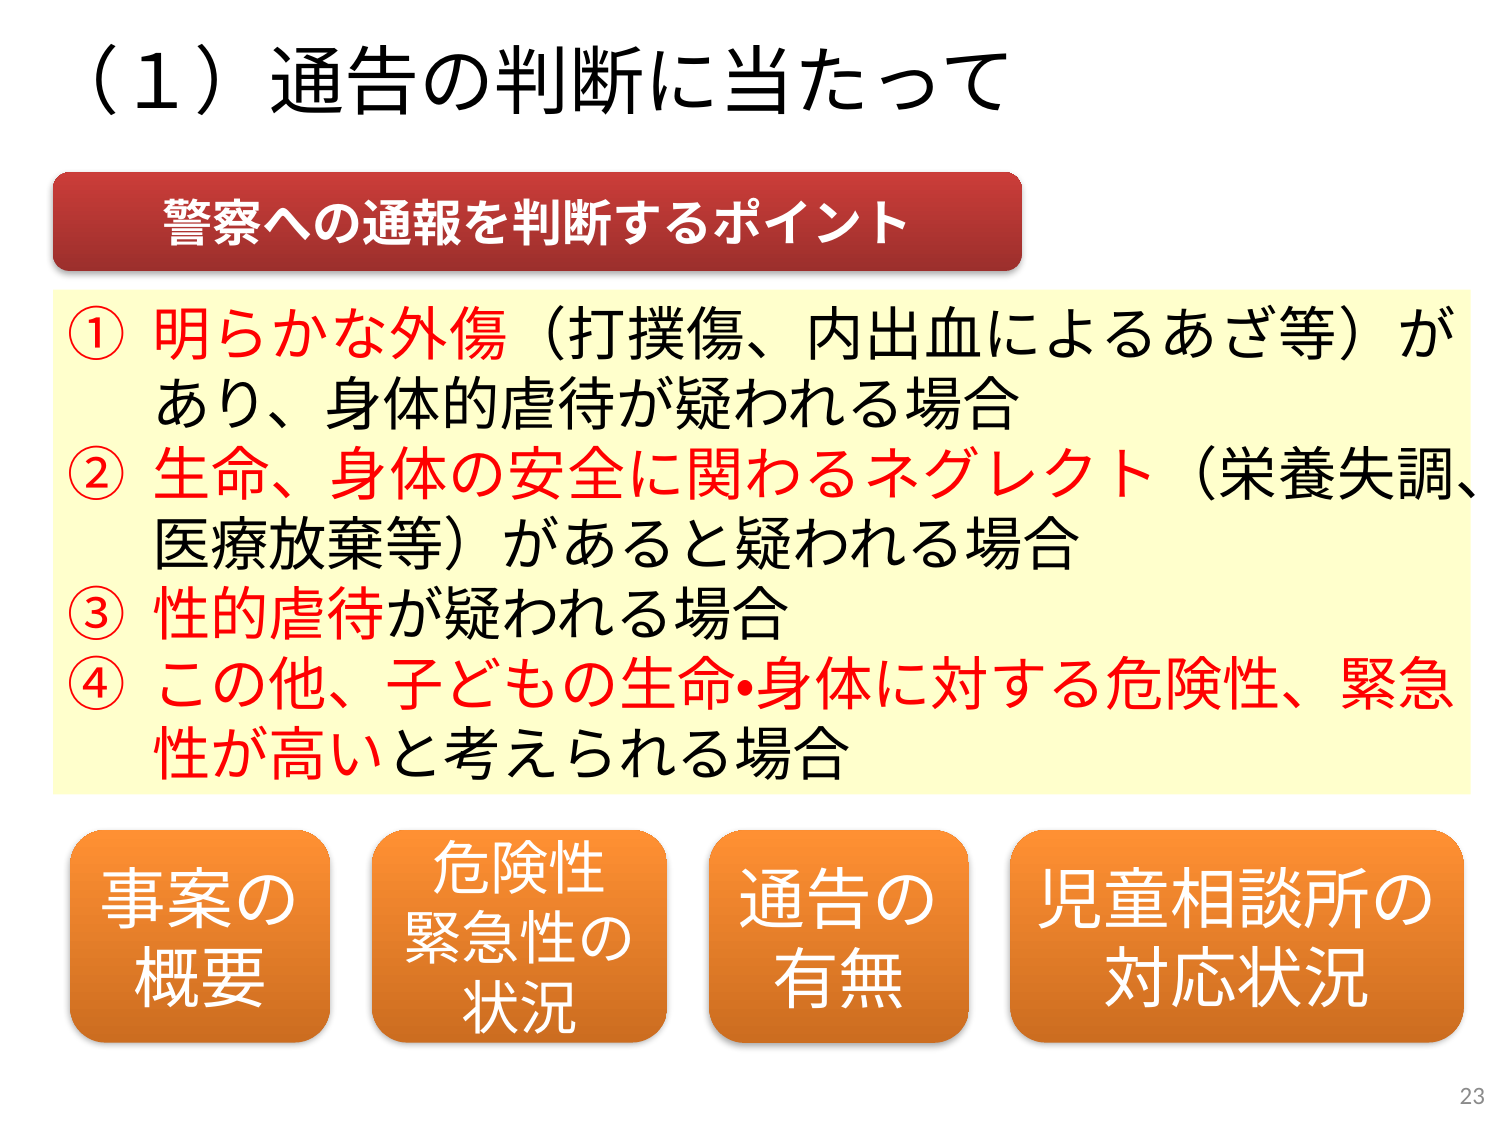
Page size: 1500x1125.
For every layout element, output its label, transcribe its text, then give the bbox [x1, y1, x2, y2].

text_box 児童相談所の 対応状況 [1010, 830, 1464, 1043]
slide_number 23 [1149, 1065, 1500, 1125]
text_box （１）通告の判断に当たって [29, 30, 1353, 126]
text_box 明らかな外傷（打撲傷、内出血によるあざ等）があり、身体的虐待が疑われる場合 生命、身体の安全に関わるネグレクト（栄養失調、医療放棄等）があると疑われる場合 性的虐待が疑われる場合 この他、子どもの生命・身体に対する危険性、緊急性が高いと考えられる場合 [53, 289, 1471, 795]
text_box 通告の 有無 [709, 830, 970, 1043]
text_box 危険性 緊急性の 状況 [371, 830, 668, 1043]
text_box 事案の 概要 [70, 830, 331, 1043]
text_box 警察への通報を判断するポイント [53, 172, 1022, 272]
